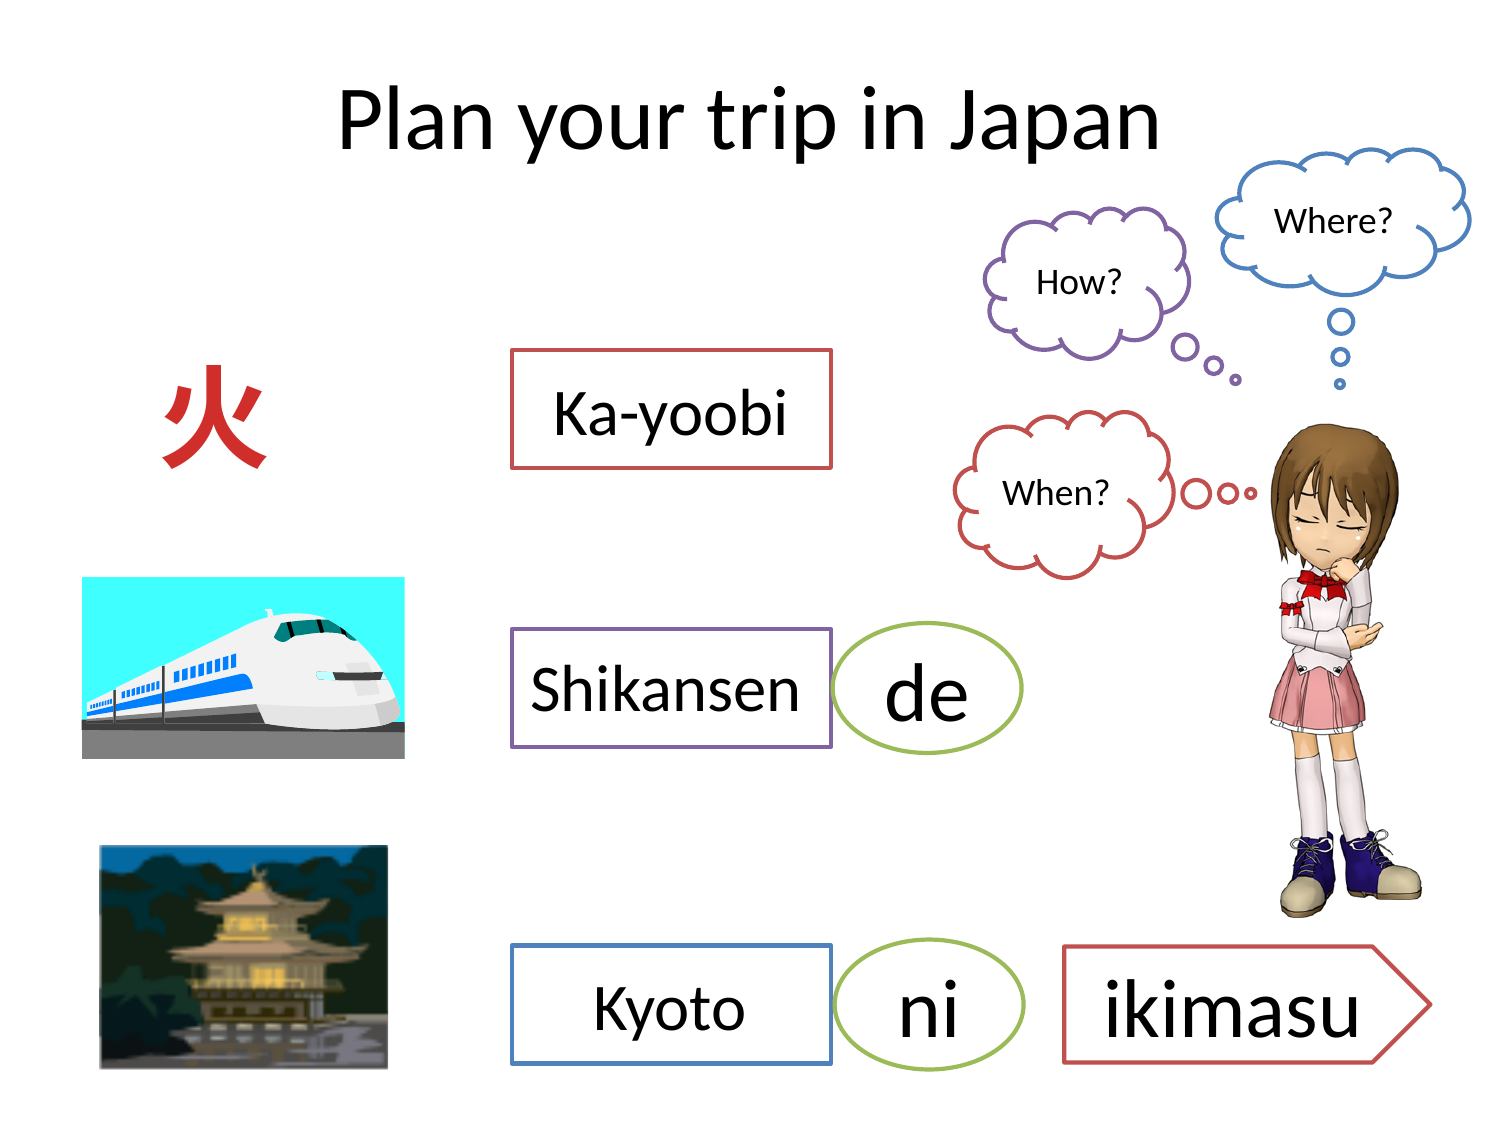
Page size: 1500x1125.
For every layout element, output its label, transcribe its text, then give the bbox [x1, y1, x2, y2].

text_box When? [1216, 482, 1240, 505]
text_box 火 [143, 340, 286, 491]
text_box When? [952, 409, 1176, 581]
text_box Where? [1326, 307, 1356, 336]
text_box How? [1203, 355, 1225, 377]
text_box [510, 943, 833, 1066]
text_box [510, 348, 833, 470]
picture [81, 577, 405, 760]
text_box ni [832, 937, 1026, 1072]
text_box How? [1170, 332, 1200, 362]
text_box When? [1180, 477, 1213, 510]
text_box Where? [1214, 147, 1472, 298]
picture [1255, 411, 1431, 918]
text_box Where? [1330, 346, 1351, 368]
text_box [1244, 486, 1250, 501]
text_box Where? [1333, 378, 1346, 391]
text_box Shikansen [515, 637, 817, 733]
text_box How? [982, 206, 1192, 361]
text_box ikimasu [1062, 944, 1433, 1065]
text_box How? [1229, 373, 1242, 387]
title Plan your trip in Japan [75, 19, 1425, 207]
text_box Kyoto [578, 956, 762, 1052]
text_box de [830, 620, 1024, 756]
picture [97, 843, 389, 1070]
text_box Ka-yoobi [539, 360, 805, 456]
text_box [510, 627, 833, 749]
